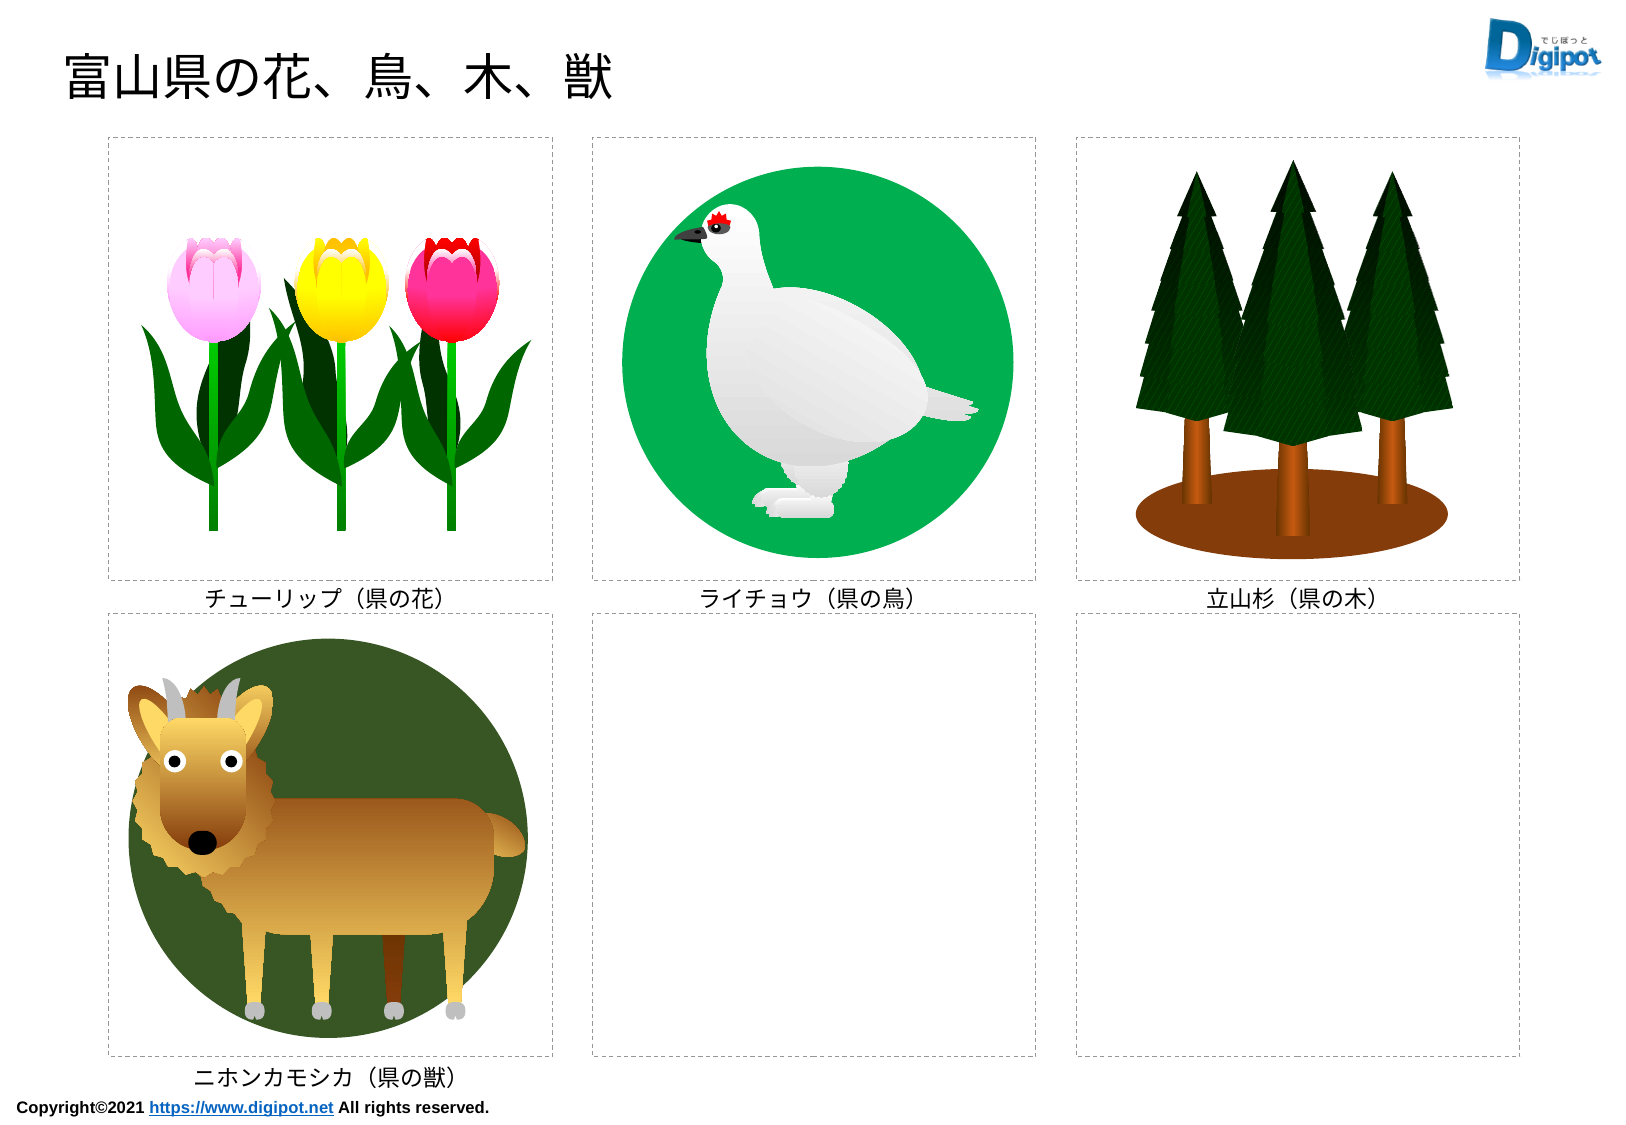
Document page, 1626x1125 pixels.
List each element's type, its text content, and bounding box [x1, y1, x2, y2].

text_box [1135, 160, 1454, 560]
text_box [622, 166, 1014, 558]
text_box 立山杉（県の木） [1071, 577, 1525, 620]
picture [1485, 18, 1602, 82]
text_box ライチョウ（県の鳥） [587, 577, 1041, 620]
text_box チューリップ（県の花） [104, 577, 558, 620]
text_box 富山県の花、鳥、木、獣 [48, 38, 628, 113]
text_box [128, 638, 528, 1038]
text_box ニホンカモシカ（県の獣） [104, 1056, 559, 1099]
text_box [141, 237, 522, 531]
